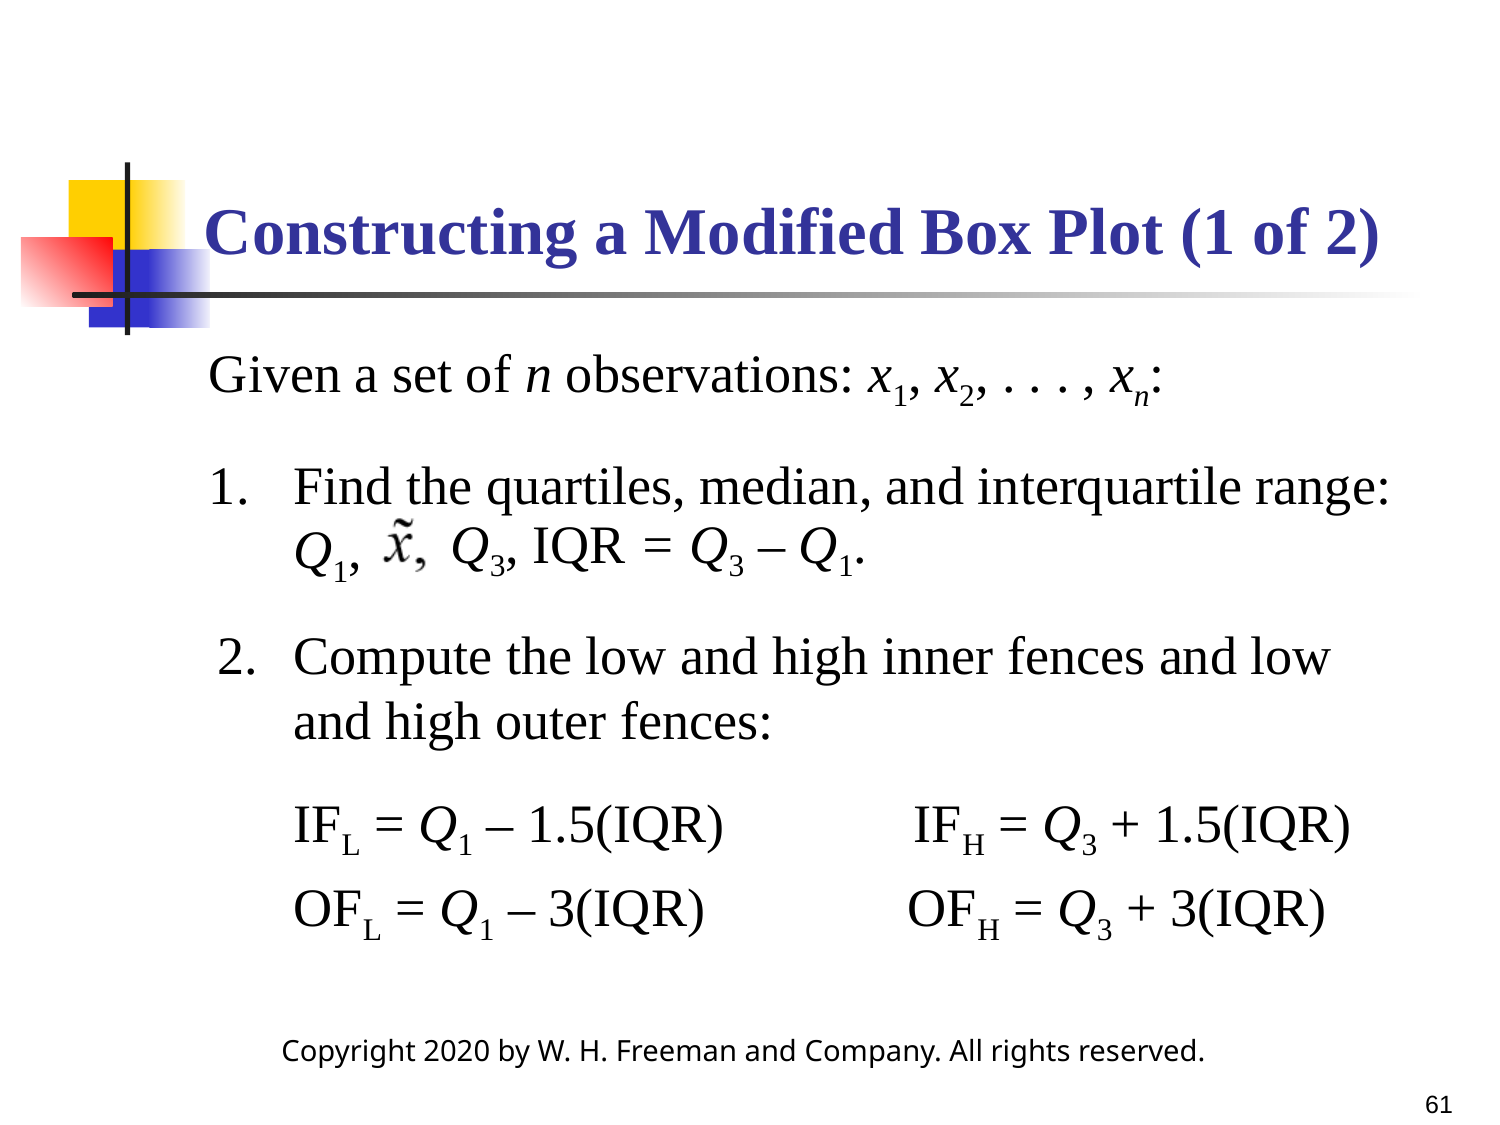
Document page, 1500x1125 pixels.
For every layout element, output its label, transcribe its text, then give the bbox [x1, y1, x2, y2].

list Q3, IQR = Q3 – Q1. Compute the low and high inner fences and low and high outer fences: IFL = Q1 – 1.5(IQR) IFH = Q3 + 1.5(IQR) OFL = Q1 – 3(IQR) OFH = Q3 + 3(IQR) [202, 501, 1415, 949]
picture [373, 510, 435, 590]
title Constructing a Modified Box Plot (1 of 2) [188, 35, 1468, 275]
list Given a set of n observations: x1, x2, . . . , xn: Find the quartiles, median, and interquartile range: Q1, [193, 331, 1469, 550]
